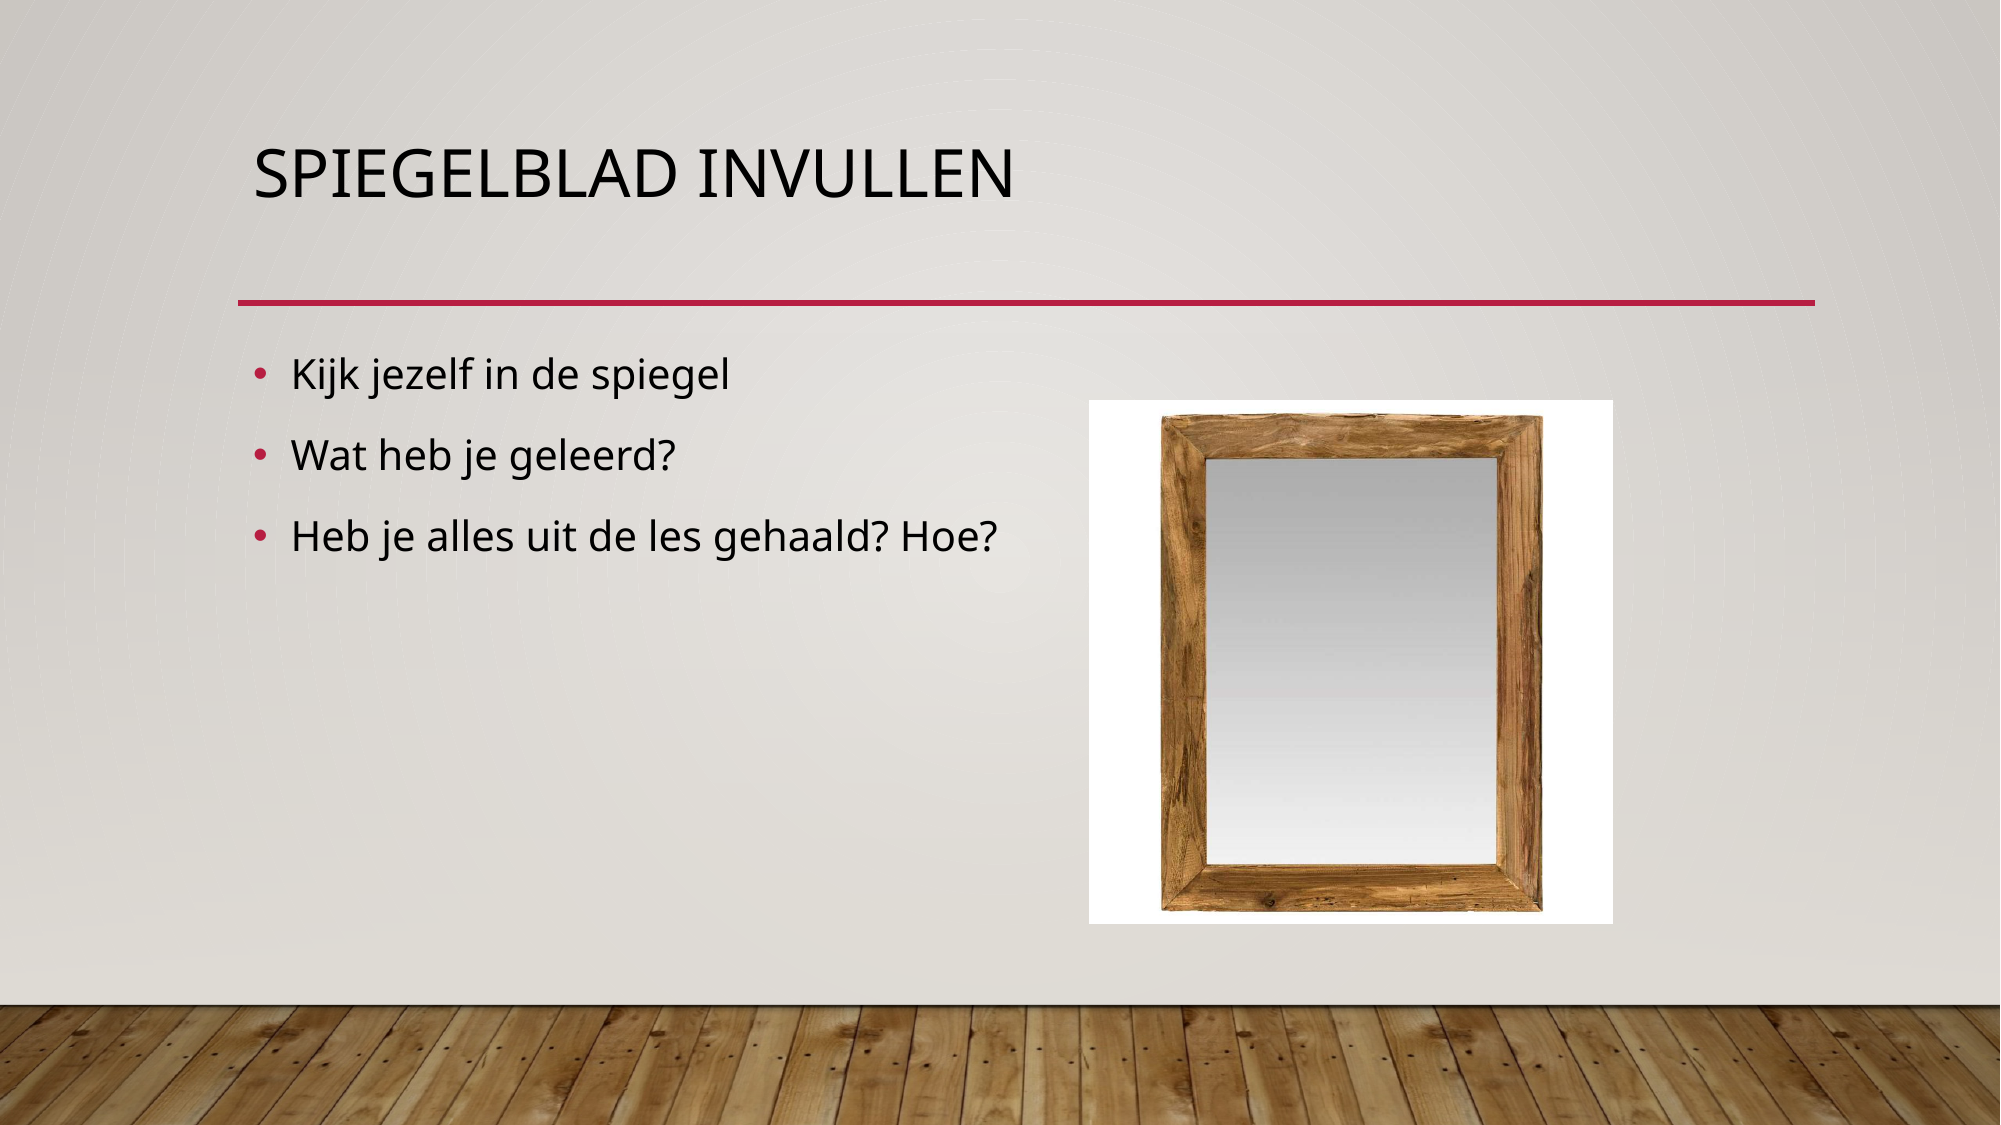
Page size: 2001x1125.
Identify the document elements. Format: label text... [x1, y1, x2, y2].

picture [1089, 400, 1613, 924]
list Kijk jezelf in de spiegel Wat heb je geleerd? Heb je alles uit de les gehaald? Hoe? [238, 330, 1814, 897]
title Spiegelblad invullen [238, 131, 1814, 305]
picture [0, 1005, 2000, 1125]
